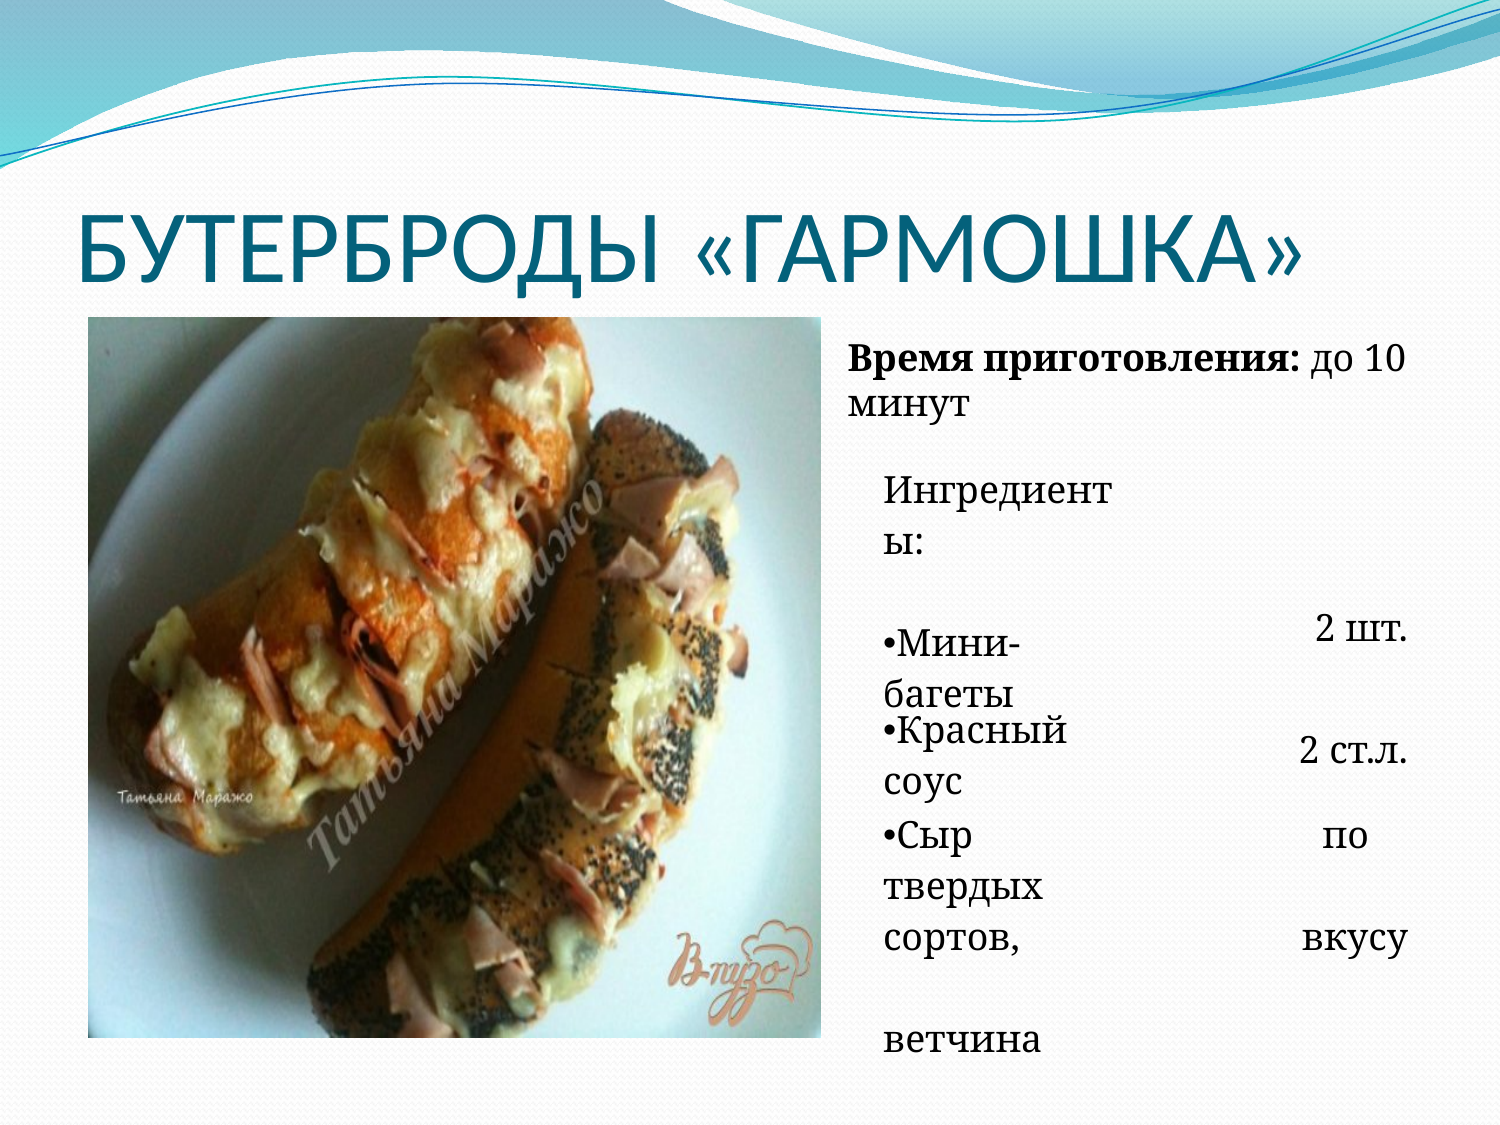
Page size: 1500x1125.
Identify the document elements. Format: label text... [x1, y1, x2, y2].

title БУТЕРБРОДЫ «ГАРМОШКА» [75, 115, 1425, 303]
table_header Ингредиенты: Мини-багеты [868, 456, 1146, 696]
table_cell 2 ст.л. [1146, 696, 1423, 801]
table_cell Красный соус [868, 696, 1146, 801]
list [88, 317, 822, 1038]
table_header 2 шт. [1146, 456, 1423, 696]
table_cell Сыр твердых сортов, ветчина [868, 801, 1146, 1041]
table_cell по вкусу [1146, 801, 1423, 1041]
text_box Время приготовления: до 10 минут [832, 326, 1500, 431]
